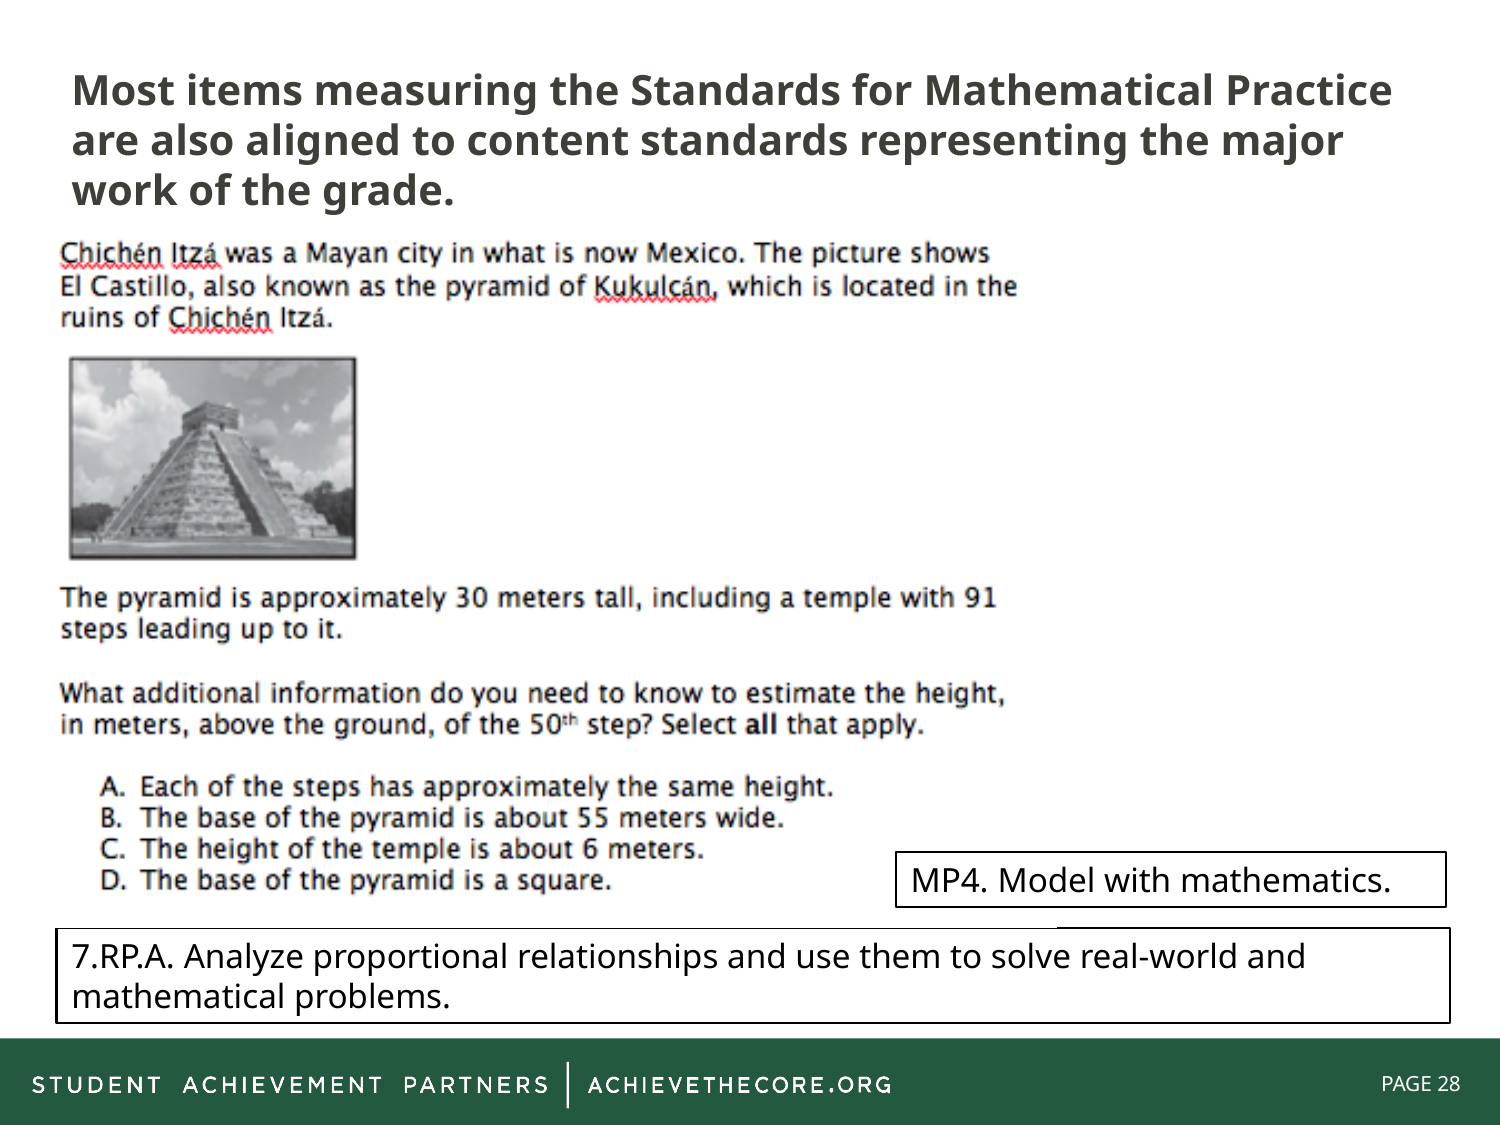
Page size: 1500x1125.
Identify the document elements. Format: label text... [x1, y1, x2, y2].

text_box MP4. Model with mathematics. [1060, 851, 1446, 907]
picture [44, 232, 1057, 929]
title Most items measuring the Standards for Mathematical Practice are also aligned to content standards representing the major work of the grade. [56, 45, 1425, 233]
text_box 7.RP.A. Analyze proportional relationships and use them to solve real-world and mathematical problems. [56, 927, 1450, 1023]
picture [12, 1055, 911, 1112]
